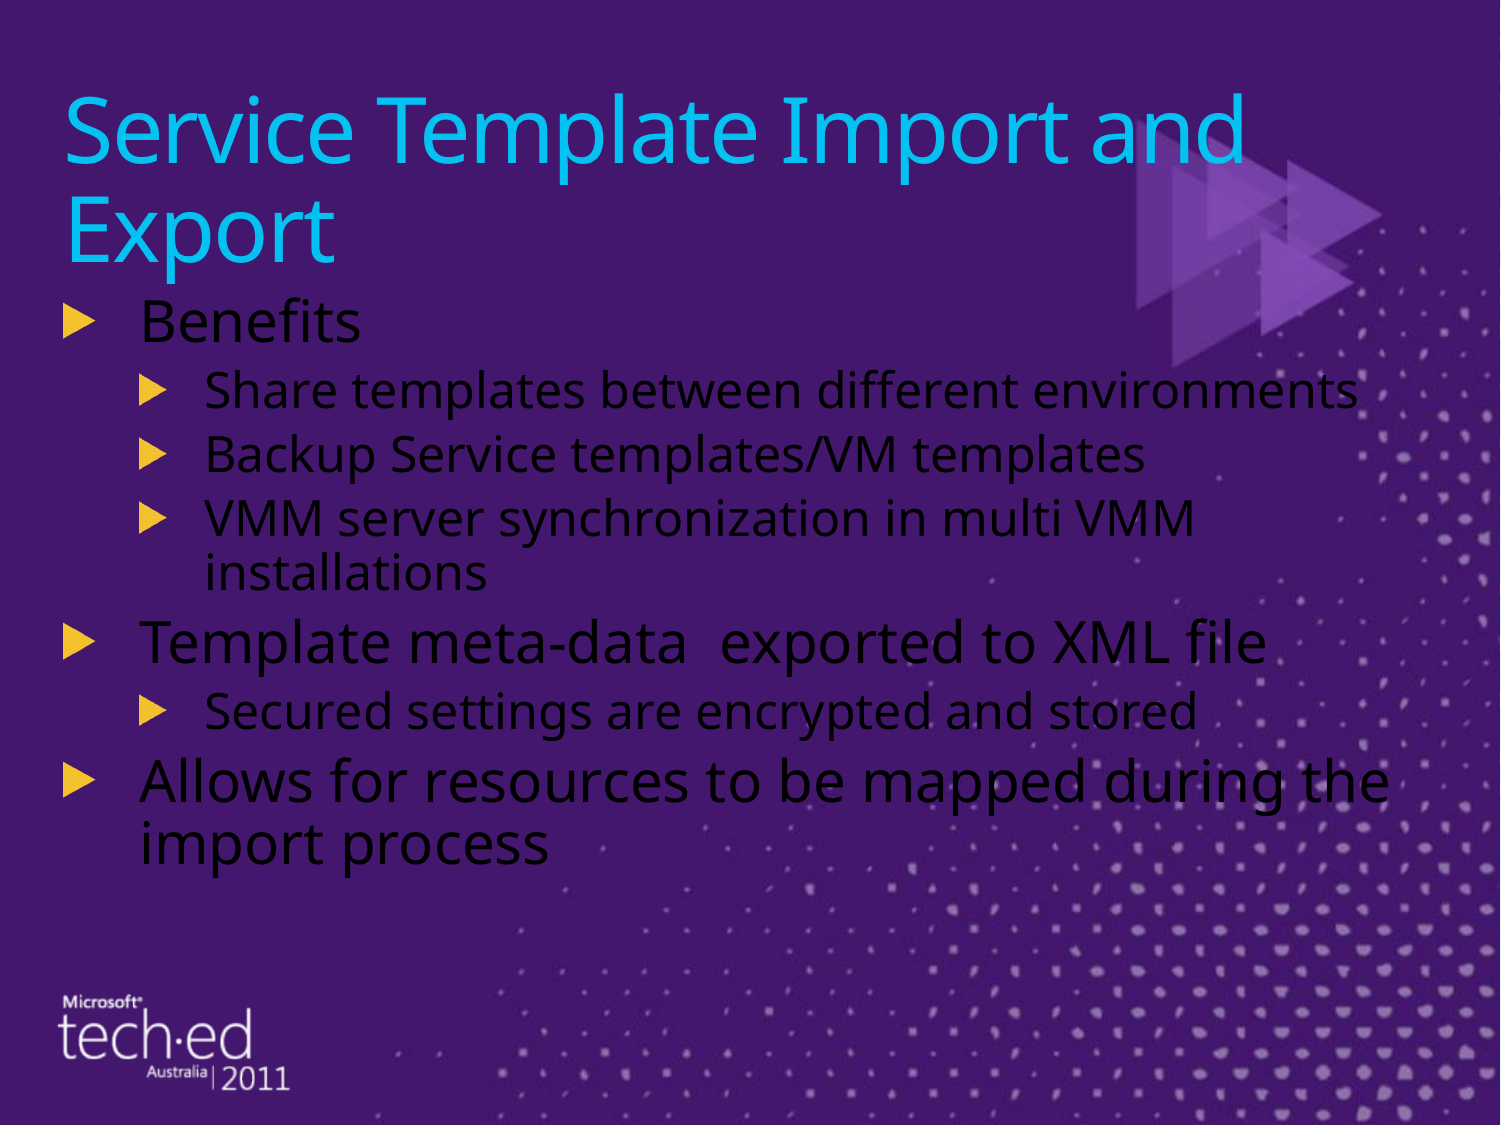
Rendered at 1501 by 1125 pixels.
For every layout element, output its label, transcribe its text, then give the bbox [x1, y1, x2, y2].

title Service Template Import and Export [63, 84, 1501, 285]
list Benefits Share templates between different environments Backup Service templates/VM templates VMM server synchronization in multi VMM installations Template meta-data exported to XML file Secured settings are encrypted and stored Allows for resources to be mapped during the import process [63, 292, 1437, 920]
picture [0, 0, 1501, 1125]
